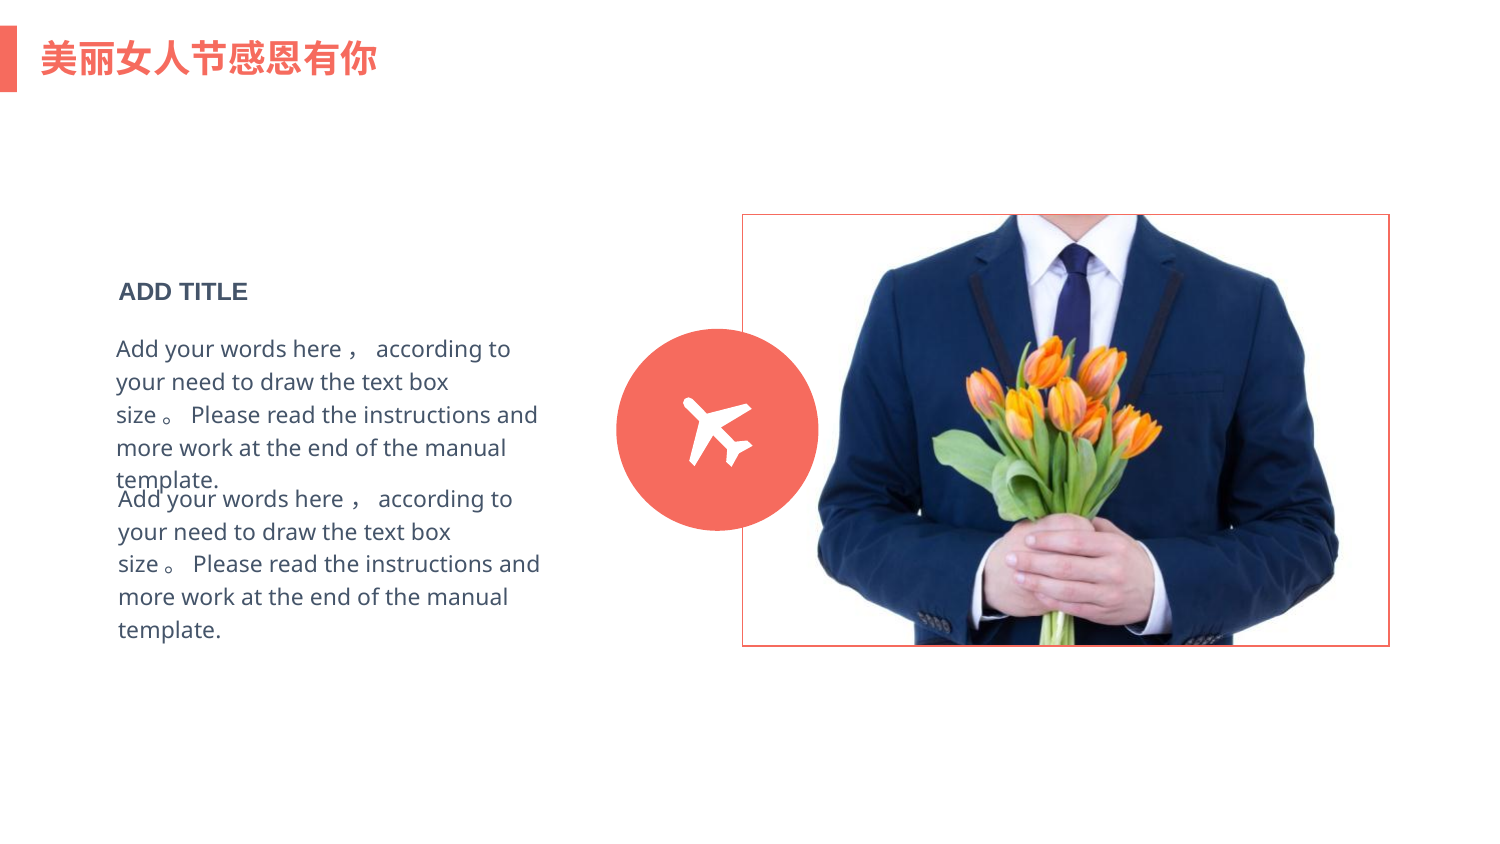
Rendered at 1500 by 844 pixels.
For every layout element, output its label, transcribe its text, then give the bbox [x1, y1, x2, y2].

text_box [683, 397, 738, 467]
picture [743, 215, 1389, 646]
text_box [616, 328, 738, 531]
text_box Add your words here，according to your need to draw the text box size。Please read the instructions and more work at the end of the manual template. [116, 328, 554, 494]
text_box 美丽女人节感恩有你 [29, 29, 459, 86]
text_box Add your words here，according to your need to draw the text box size。Please read the instructions and more work at the end of the manual template. [118, 478, 560, 644]
text_box ADD TITLE [118, 275, 457, 306]
text_box [0, 24, 19, 94]
